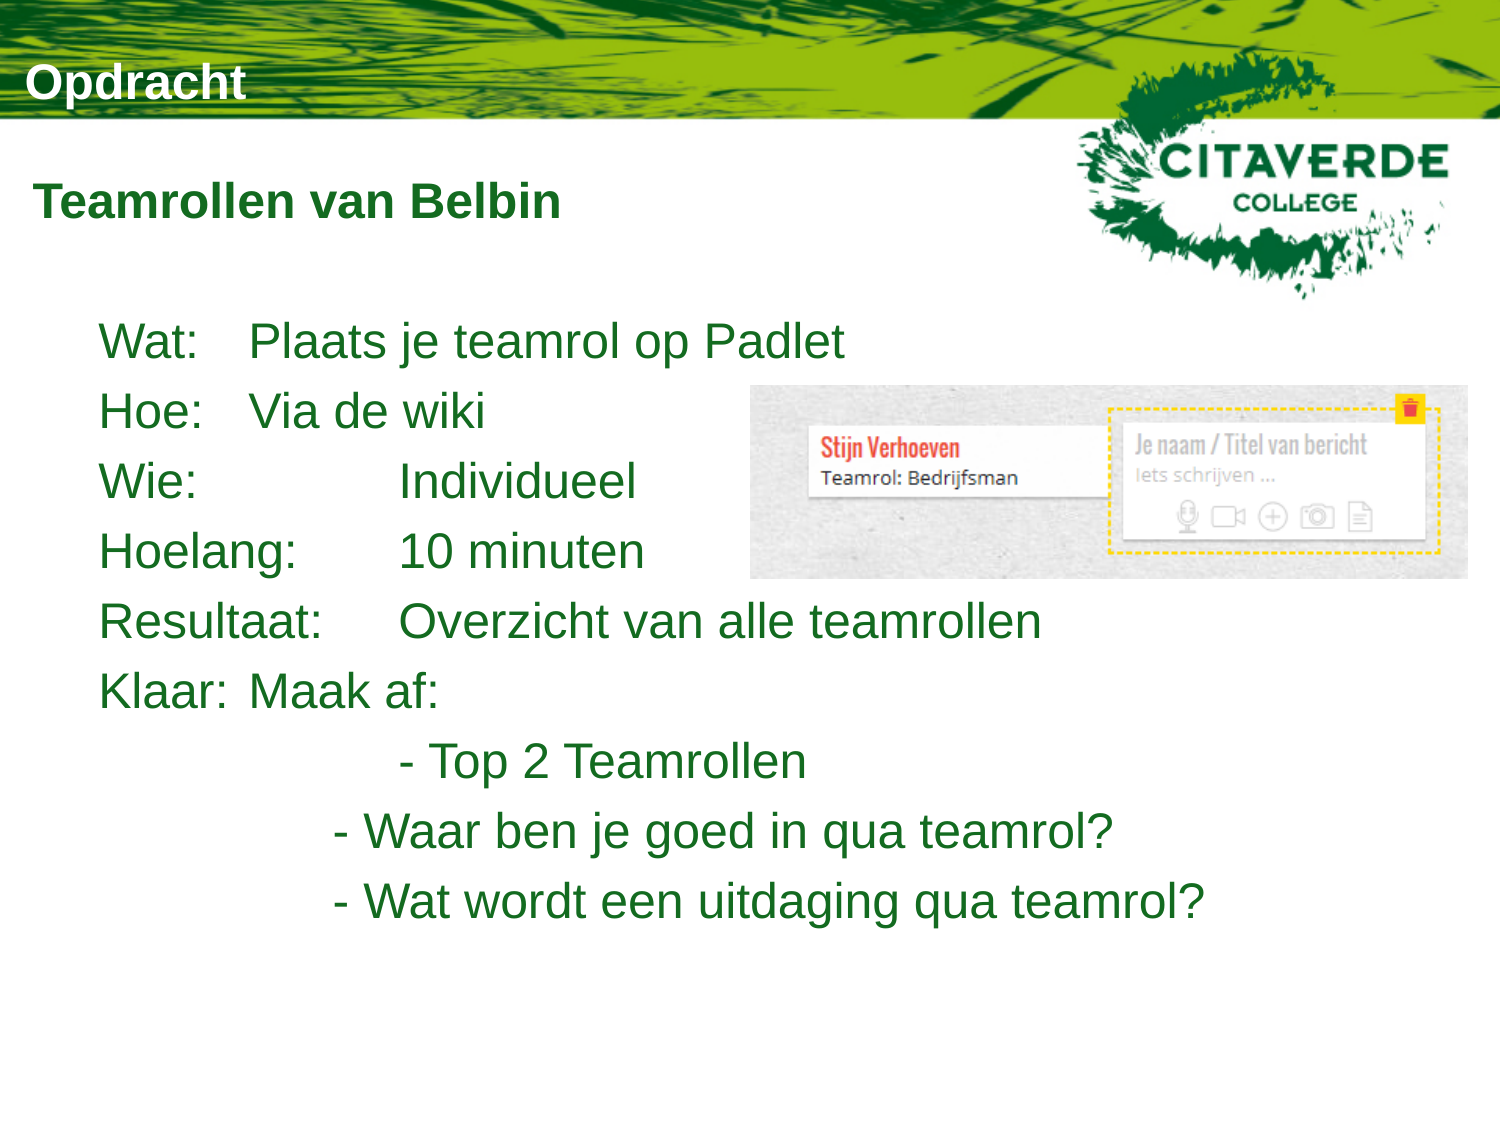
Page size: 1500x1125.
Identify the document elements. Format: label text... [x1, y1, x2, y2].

title Opdracht [9, 45, 1285, 114]
list Teamrollen van Belbin Wat: Plaats je teamrol op Padlet Hoe: Via de wiki Wie: Individueel Hoelang: 10 minuten Resultaat: Overzicht van alle teamrollen Klaar: Maak af: - Top 2 Teamrollen - Waar ben je goed in qua teamrol? - Wat wordt een uitdaging qua teamrol? [17, 160, 1447, 1094]
picture [0, 0, 1500, 1125]
